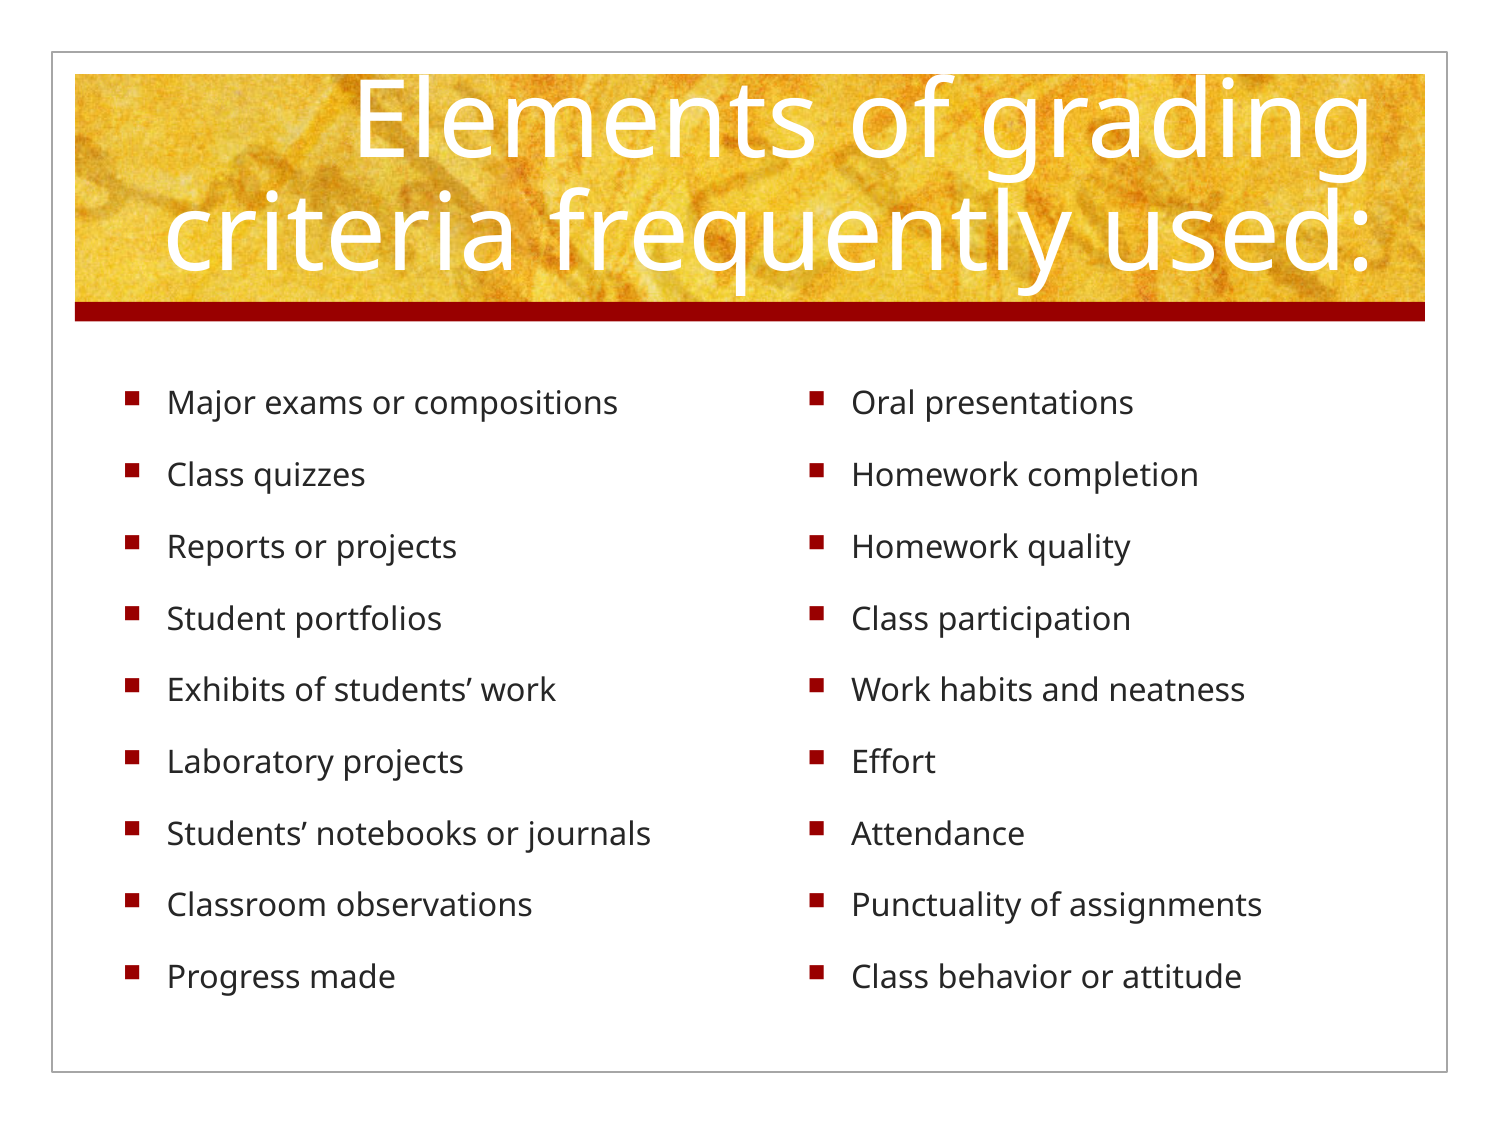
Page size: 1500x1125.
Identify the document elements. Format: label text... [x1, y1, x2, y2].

list Oral presentations Homework completion Homework quality Class participation Work habits and neatness Effort Attendance Punctuality of assignments Class behavior or attitude [792, 375, 1393, 1005]
title Elements of grading criteria frequently used: [108, 74, 1392, 292]
picture [75, 74, 1425, 301]
list Major exams or compositions Class quizzes Reports or projects Student portfolios Exhibits of students’ work Laboratory projects Students’ notebooks or journals Classroom observations Progress made [108, 375, 709, 1005]
